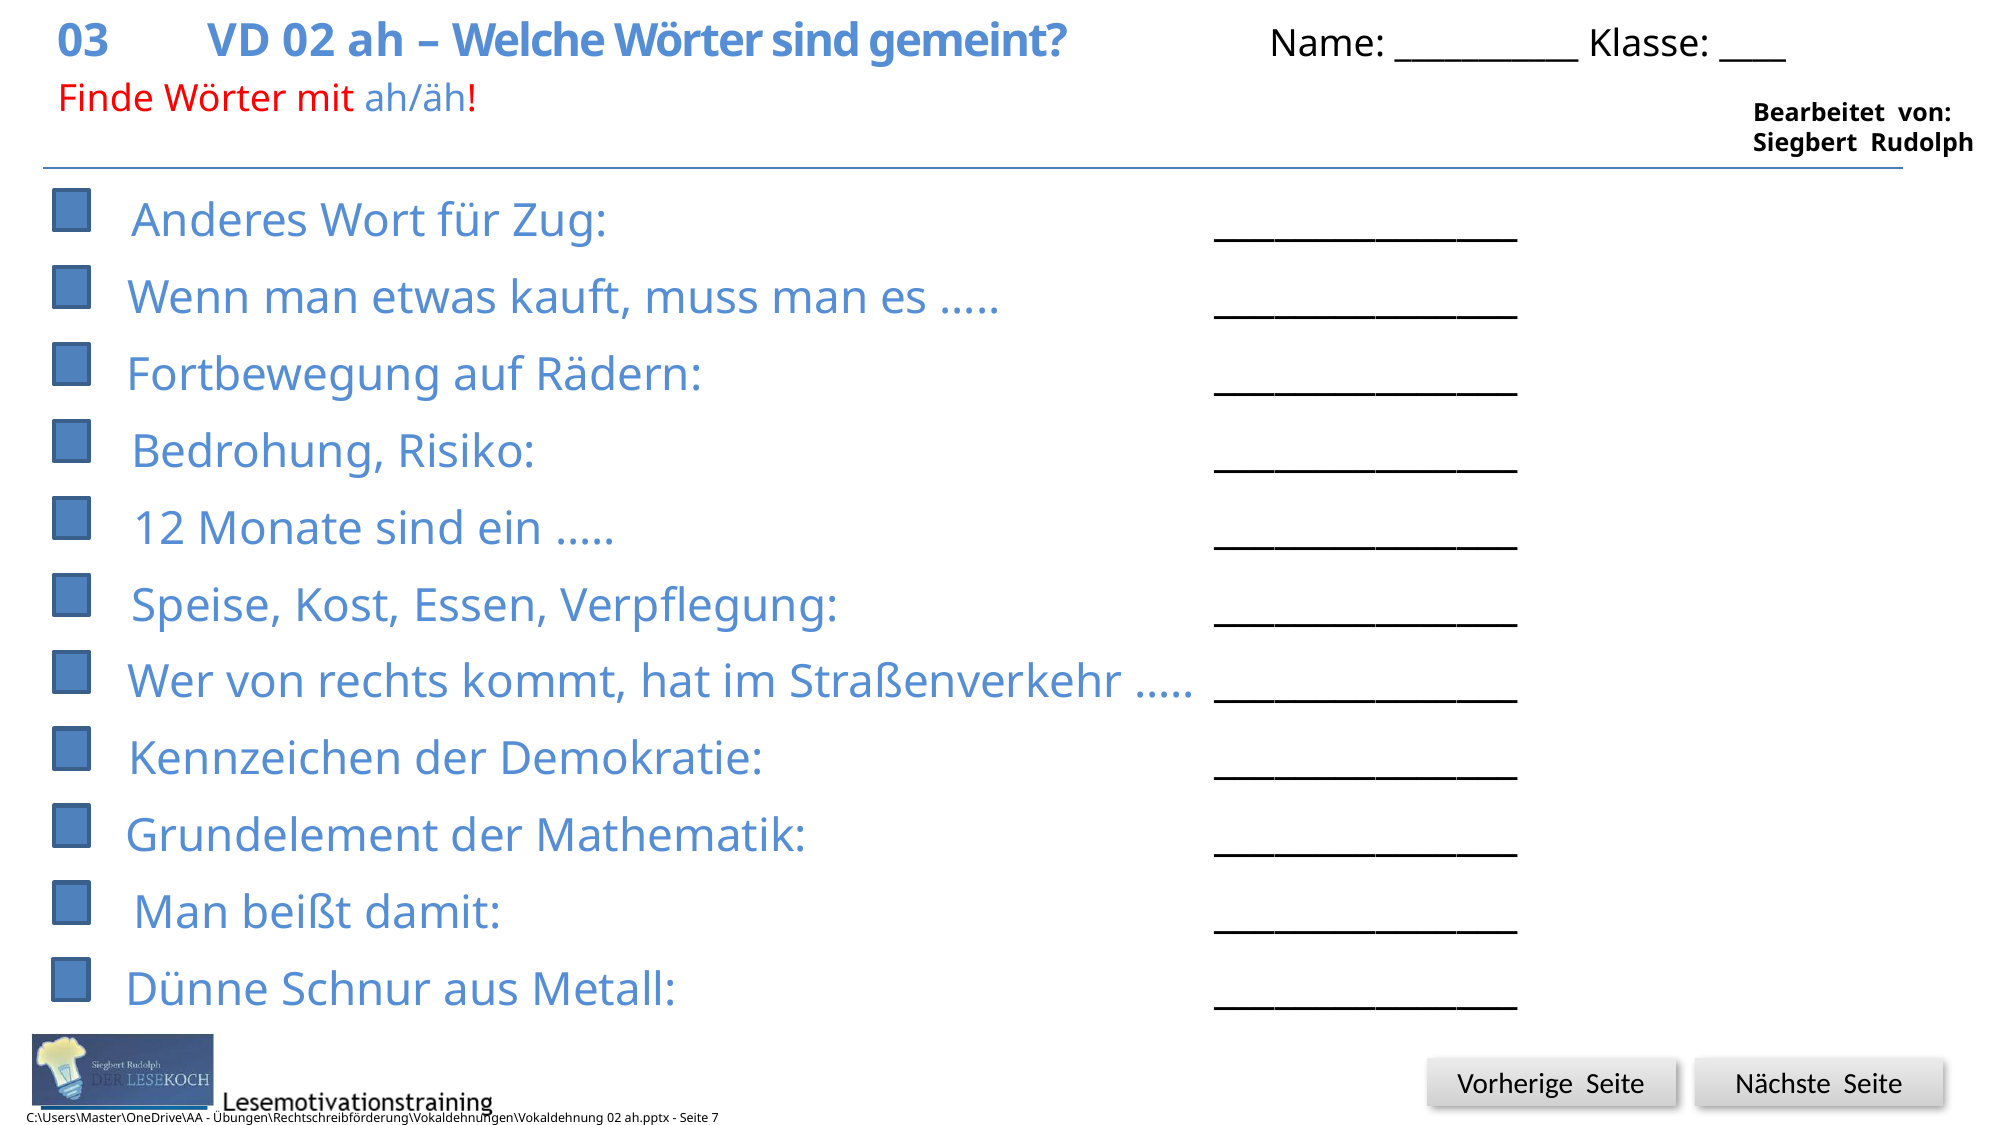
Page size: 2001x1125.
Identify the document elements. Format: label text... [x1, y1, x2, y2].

text_box [52, 803, 91, 848]
text_box [52, 726, 91, 771]
text_box [52, 419, 91, 463]
text_box _______________ [1199, 566, 1534, 637]
text_box [52, 573, 91, 617]
text_box [52, 650, 91, 694]
text_box _______________ [1199, 182, 1534, 253]
text_box [52, 880, 91, 925]
text_box Wenn man etwas kauft, muss man es ….. [112, 260, 1016, 331]
text_box Grundelement der Mathematik: [110, 798, 822, 869]
text_box [52, 188, 91, 232]
text_box Anderes Wort für Zug: [116, 183, 623, 254]
text_box [52, 496, 91, 540]
text_box Kennzeichen der Demokratie: [113, 721, 779, 792]
text_box _______________ [1199, 874, 1534, 944]
text_box _______________ [1199, 797, 1534, 867]
text_box [51, 957, 91, 1002]
text_box Man beißt damit: [119, 875, 517, 946]
text_box _______________ [1199, 259, 1534, 330]
text_box Finde Wörter mit ah/äh! [42, 66, 1544, 127]
text_box [52, 342, 91, 386]
text_box _______________ [1199, 643, 1534, 714]
text_box 03 VD 02 ah – Welche Wörter sind gemeint? Name: ___________ Klasse: ____ [42, 3, 2000, 73]
text_box Wer von rechts kommt, hat im Straßenverkehr ….. [113, 644, 1211, 715]
text_box [52, 265, 91, 309]
text_box _______________ [1199, 489, 1534, 560]
text_box Bedrohung, Risiko: [116, 414, 552, 484]
text_box Fortbewegung auf Rädern: [111, 337, 718, 407]
text_box Dünne Schnur aus Metall: [110, 952, 692, 1022]
text_box _______________ [1199, 720, 1534, 791]
picture [30, 1033, 508, 1106]
text_box 12 Monate sind ein ….. [118, 491, 632, 561]
text_box C:\Users\Master\OneDrive\AA - Übungen\Rechtschreibförderung\Vokaldehnungen\Vokaldehnung 02 ah.pptx - Seite 7 [11, 1102, 734, 1125]
text_box _______________ [1199, 336, 1534, 407]
text_box Speise, Kost, Essen, Verpflegung: [117, 567, 854, 638]
text_box _______________ [1199, 950, 1534, 1021]
text_box _______________ [1199, 413, 1534, 483]
